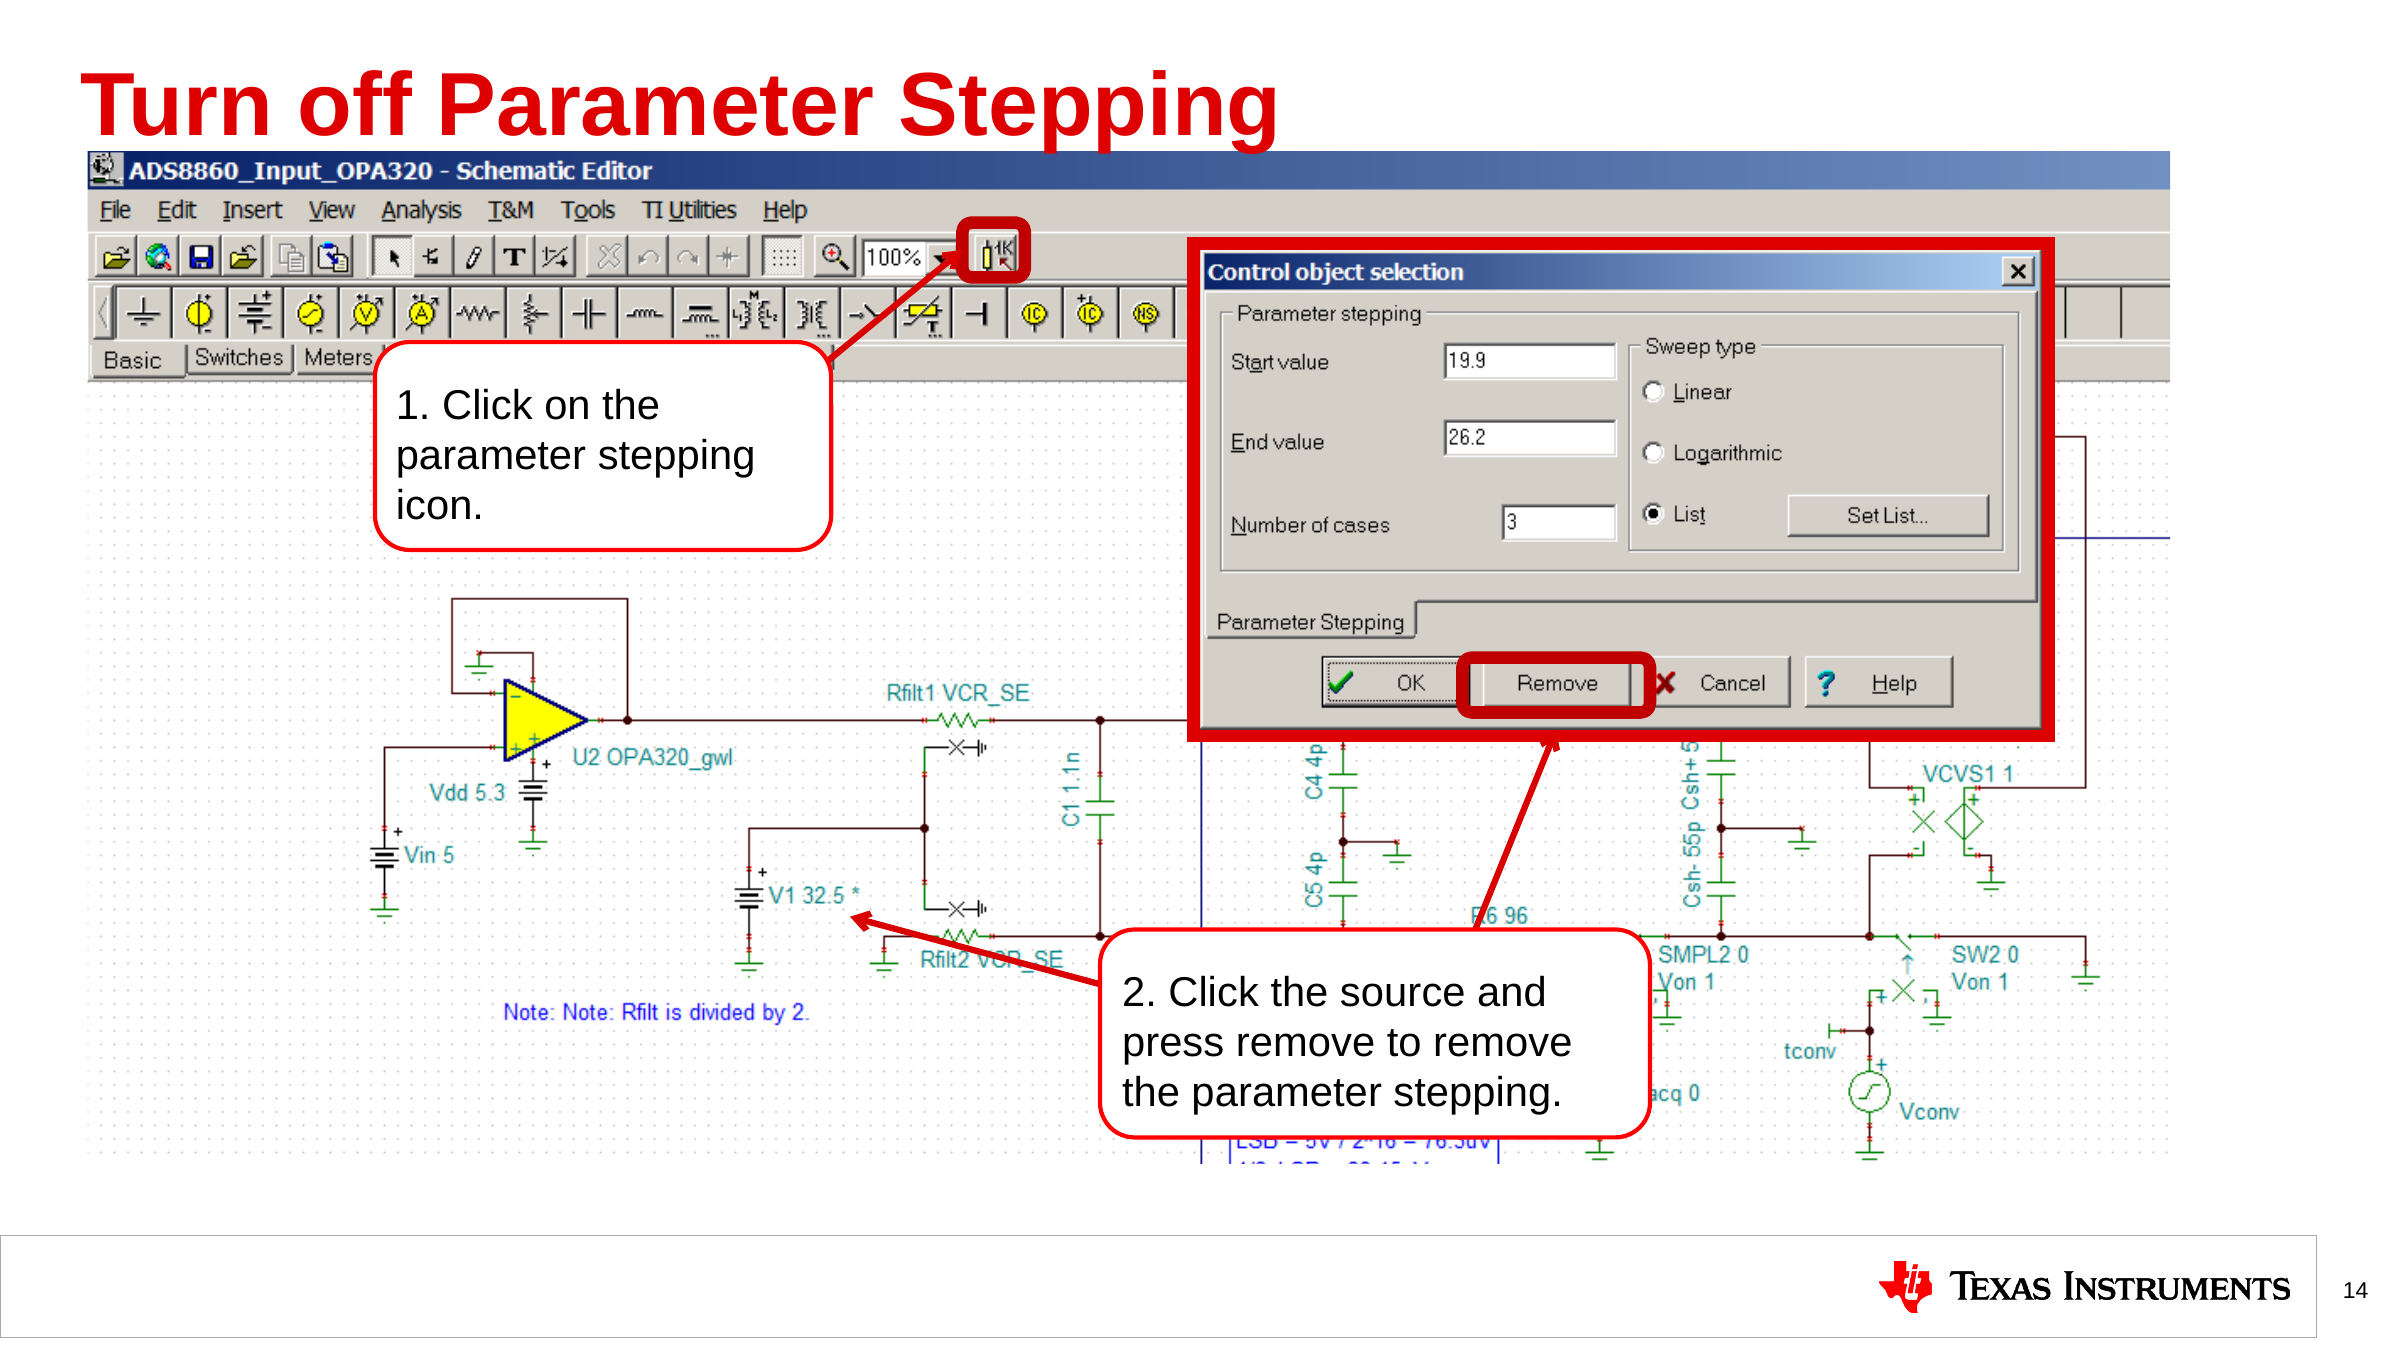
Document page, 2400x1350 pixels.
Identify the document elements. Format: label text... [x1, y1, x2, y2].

picture [1879, 1261, 2290, 1265]
picture [1879, 1307, 2290, 1313]
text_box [374, 341, 832, 551]
picture [87, 151, 2171, 1165]
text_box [849, 916, 1451, 1079]
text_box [1424, 729, 1557, 927]
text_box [699, 249, 963, 467]
slide_number 14 [1828, 1265, 2389, 1307]
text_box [1099, 929, 1651, 1138]
title Turn off Parameter Stepping [60, 27, 2282, 189]
